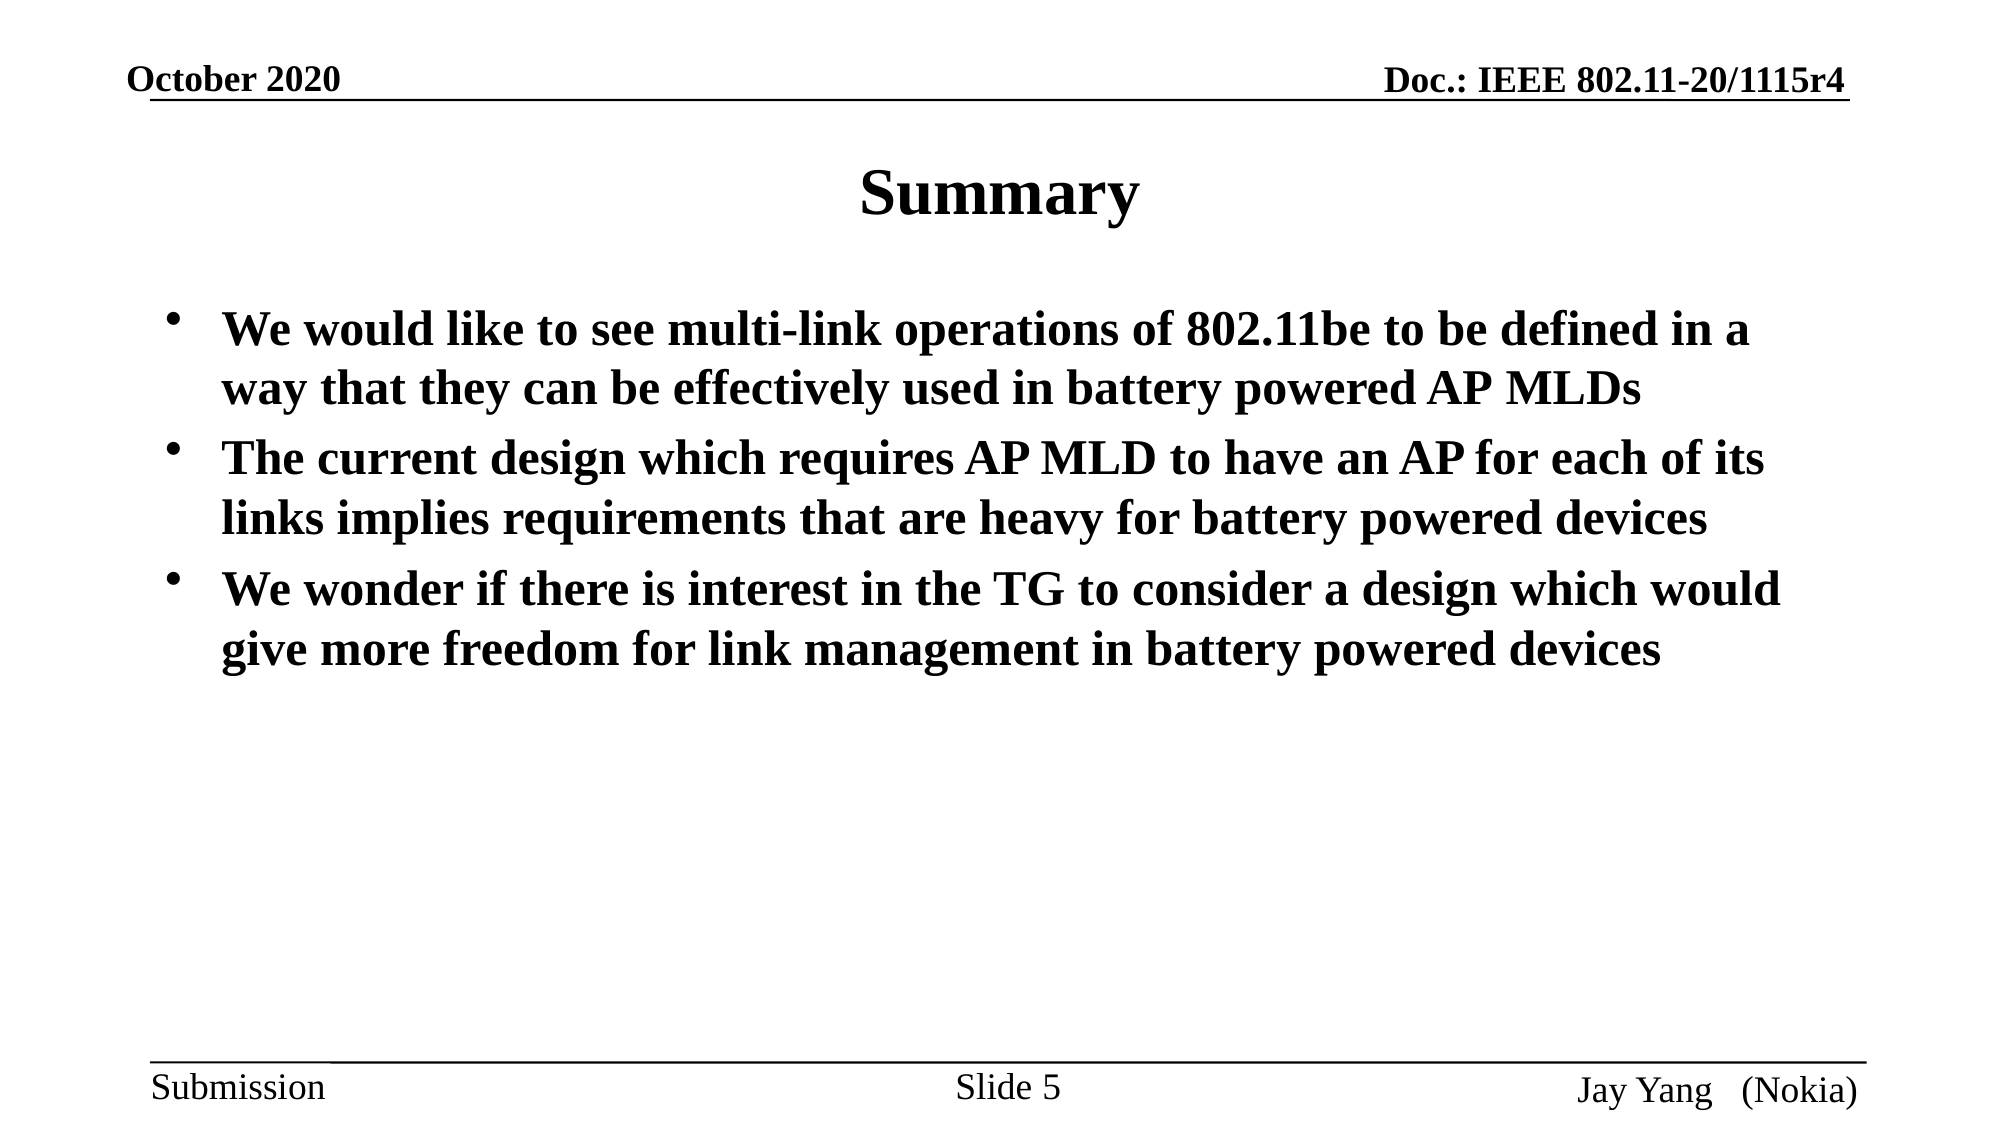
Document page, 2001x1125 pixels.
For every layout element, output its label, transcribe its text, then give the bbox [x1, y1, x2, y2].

slide_number Slide 5 [942, 1061, 1075, 1108]
list We would like to see multi-link operations of 802.11be to be defined in a way that they can be effectively used in battery powered AP MLDs The current design which requires AP MLD to have an AP for each of its links implies requirements that are heavy for battery powered devices We wonder if there is interest in the TG to consider a design which would give more freedom for link management in battery powered devices [149, 287, 1851, 1038]
title Summary [149, 112, 1851, 263]
footer Jay Yang (Nokia) [1565, 1064, 1859, 1111]
